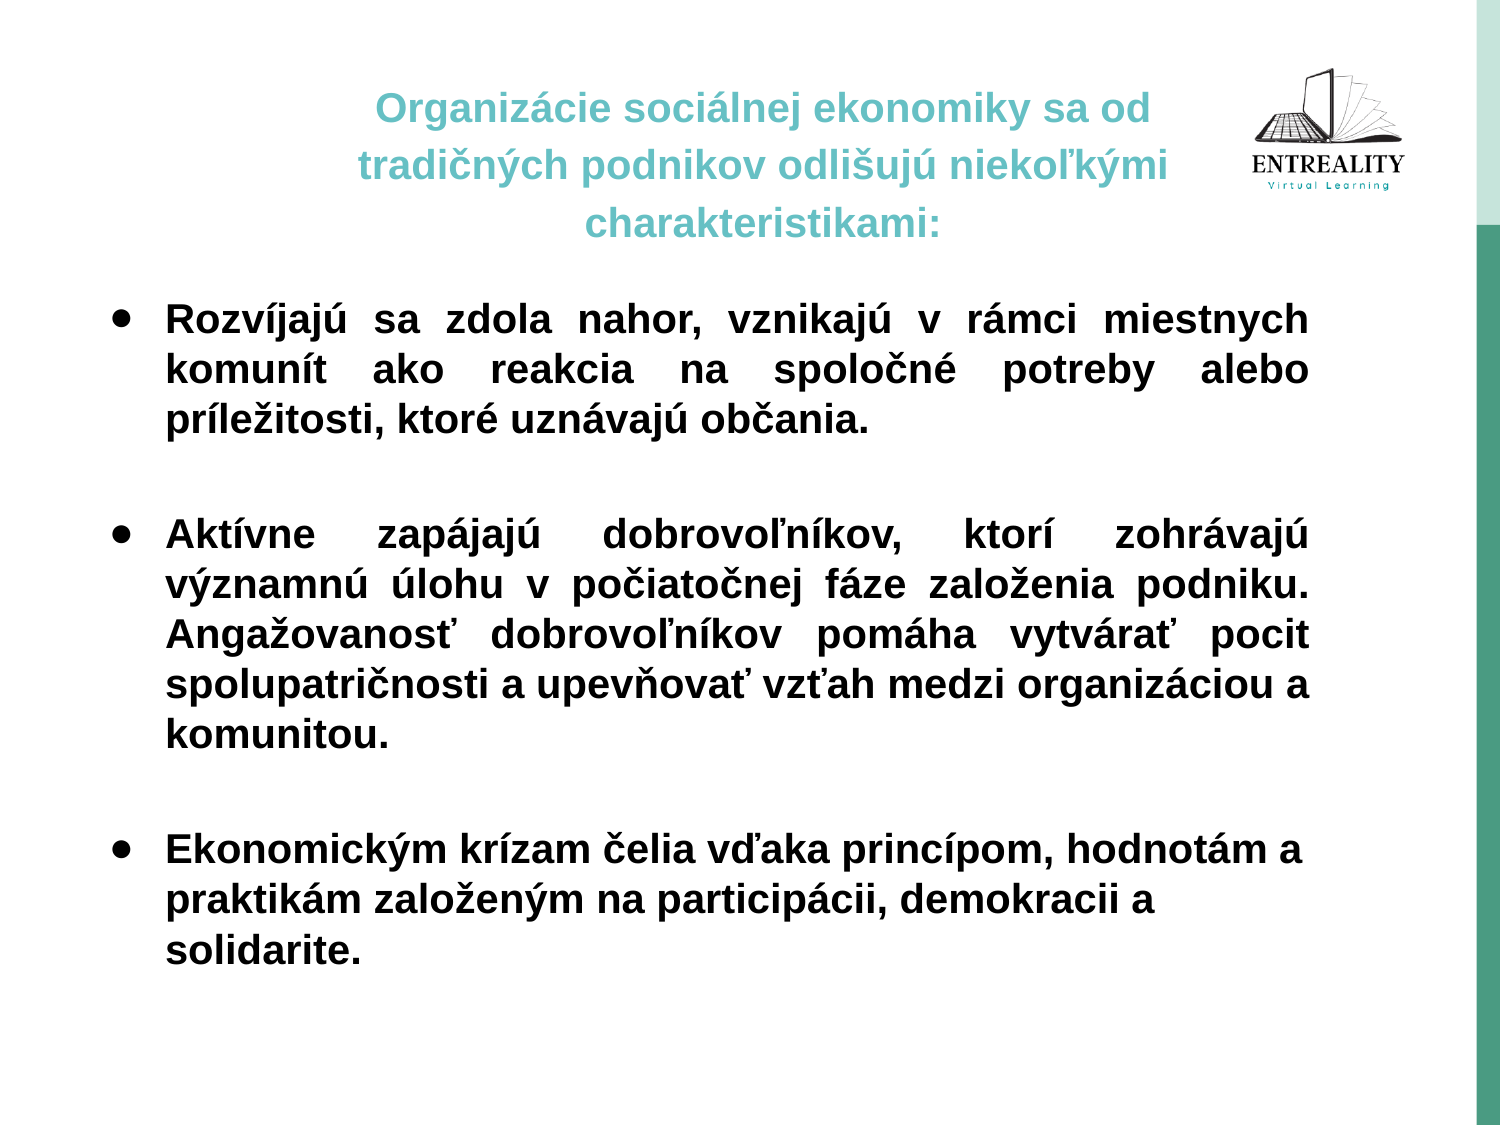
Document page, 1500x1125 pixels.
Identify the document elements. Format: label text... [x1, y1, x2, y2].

list Rozvíjajú sa zdola nahor, vznikajú v rámci miestnych komunít ako reakcia na spoločné potreby alebo príležitosti, ktoré uznávajú občania. Aktívne zapájajú dobrovoľníkov, ktorí zohrávajú významnú úlohu v počiatočnej fáze založenia podniku. Angažovanosť dobrovoľníkov pomáha vytvárať pocit spolupatričnosti a upevňovať vzťah medzi organizáciou a komunitou. Ekonomickým krízam čelia vďaka princípom, hodnotám a praktikám založeným na participácii, demokracii a solidarite. [75, 283, 1325, 1002]
title Organizácie sociálnej ekonomiky sa od tradičných podnikov odlišujú niekoľkými charakteristikami: [288, 28, 1239, 254]
picture [1198, 0, 1458, 259]
